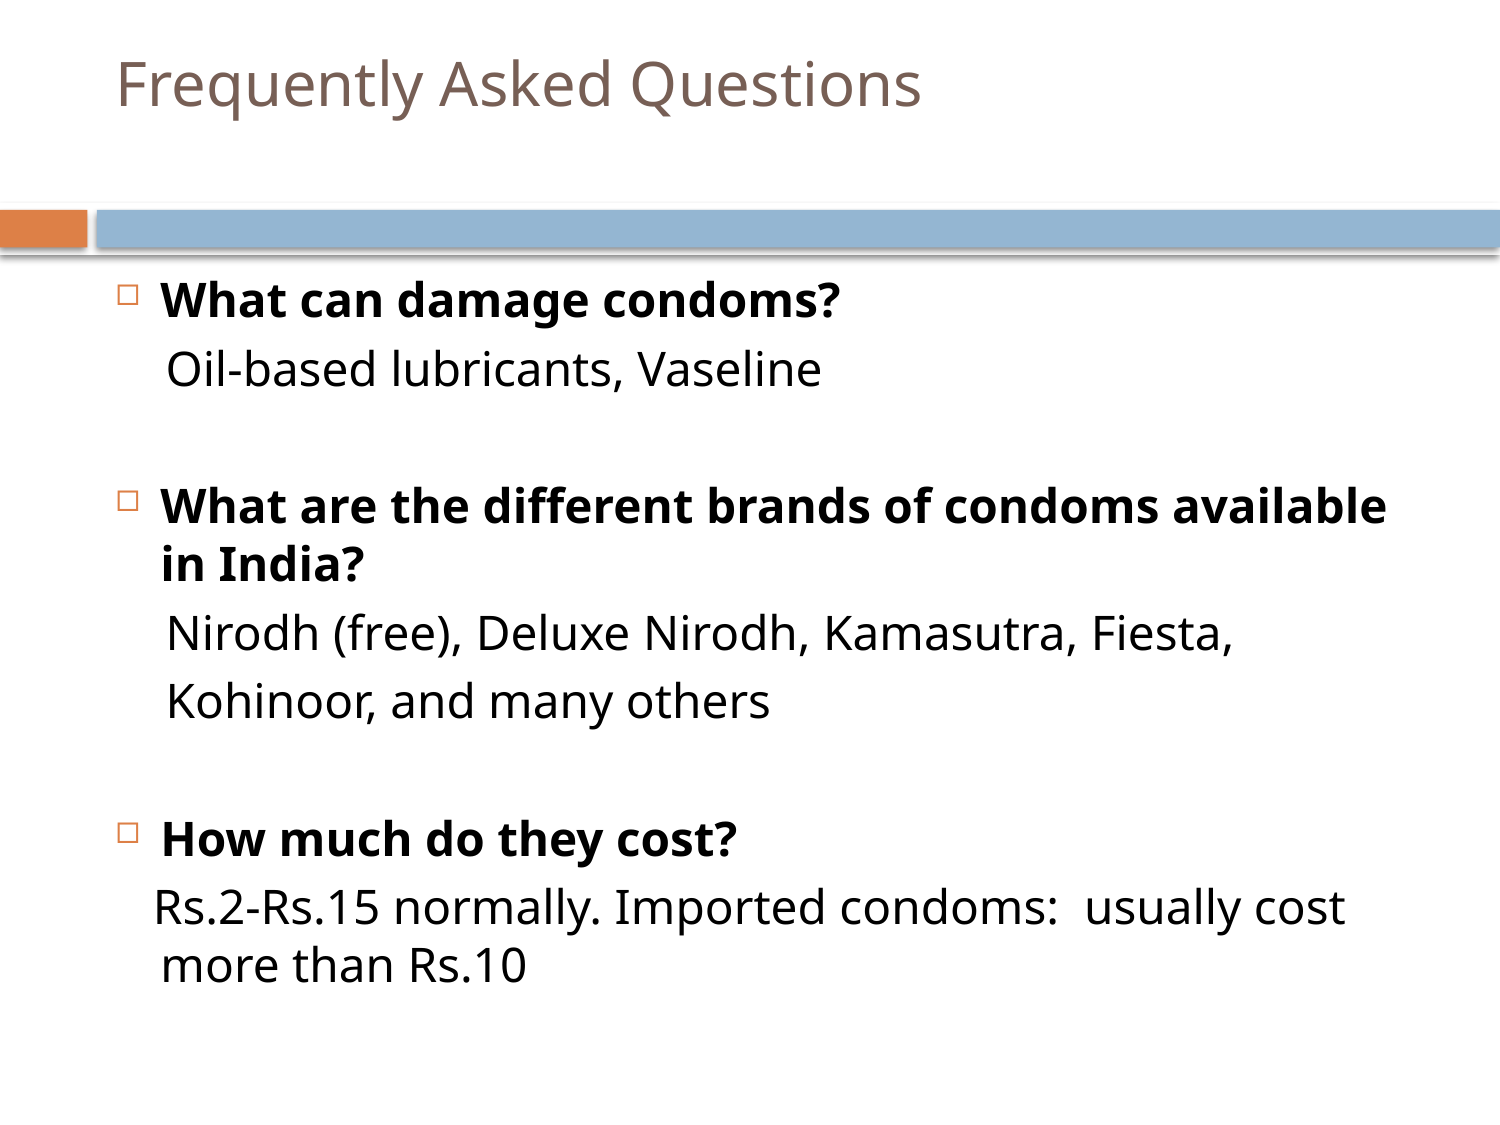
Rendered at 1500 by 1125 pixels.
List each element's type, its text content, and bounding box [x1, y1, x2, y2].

title Frequently Asked Questions [100, 37, 1439, 201]
list What can damage condoms? Oil-based lubricants, Vaseline What are the different brands of condoms available in India? Nirodh (free), Deluxe Nirodh, Kamasutra, Fiesta, Kohinoor, and many others How much do they cost? Rs.2-Rs.15 normally. Imported condoms: usually cost more than Rs.10 [100, 262, 1439, 1001]
